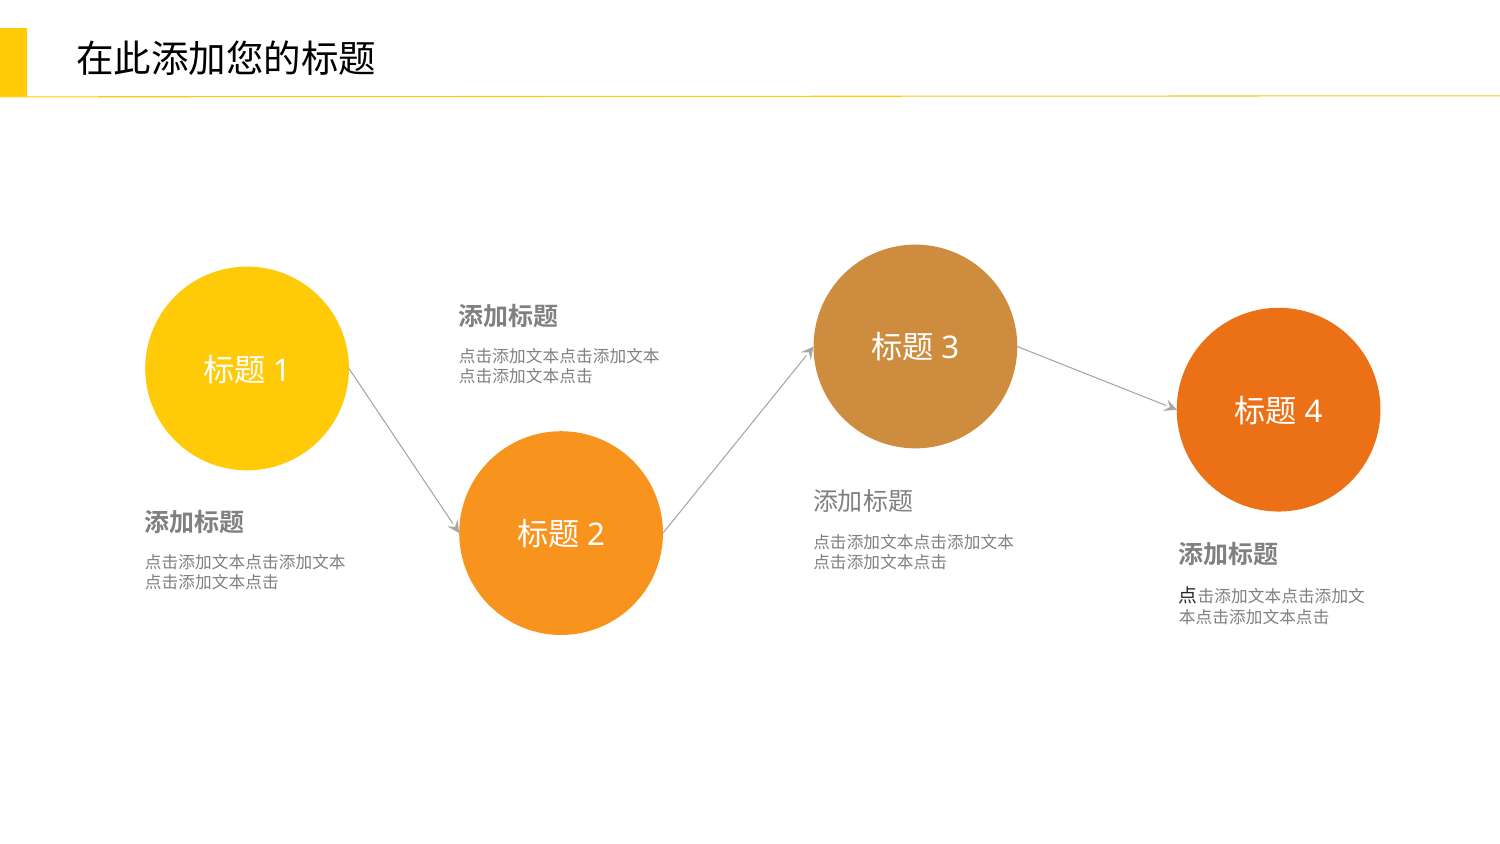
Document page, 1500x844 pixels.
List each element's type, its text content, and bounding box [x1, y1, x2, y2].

text_box 点击添加文本点击添加文本点击添加文本点击 [443, 338, 676, 394]
text_box 添加标题 [814, 463, 1000, 524]
text_box 点击添加文本点击添加文本点击添加文本点击 [1163, 576, 1396, 635]
text_box 添加标题 [129, 484, 332, 544]
text_box 点击添加文本点击添加文本点击添加文本点击 [798, 524, 1031, 579]
text_box 添加标题 [1163, 516, 1366, 576]
text_box 标题4 [1175, 306, 1382, 513]
text_box 添加标题 [443, 277, 646, 338]
text_box 标题3 [812, 243, 1019, 450]
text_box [348, 368, 460, 534]
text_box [1017, 346, 1177, 410]
text_box 标题2 [458, 430, 664, 636]
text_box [662, 346, 814, 534]
text_box 标题1 [144, 265, 350, 472]
text_box 点击添加文本点击添加文本点击添加文本点击 [129, 544, 362, 600]
